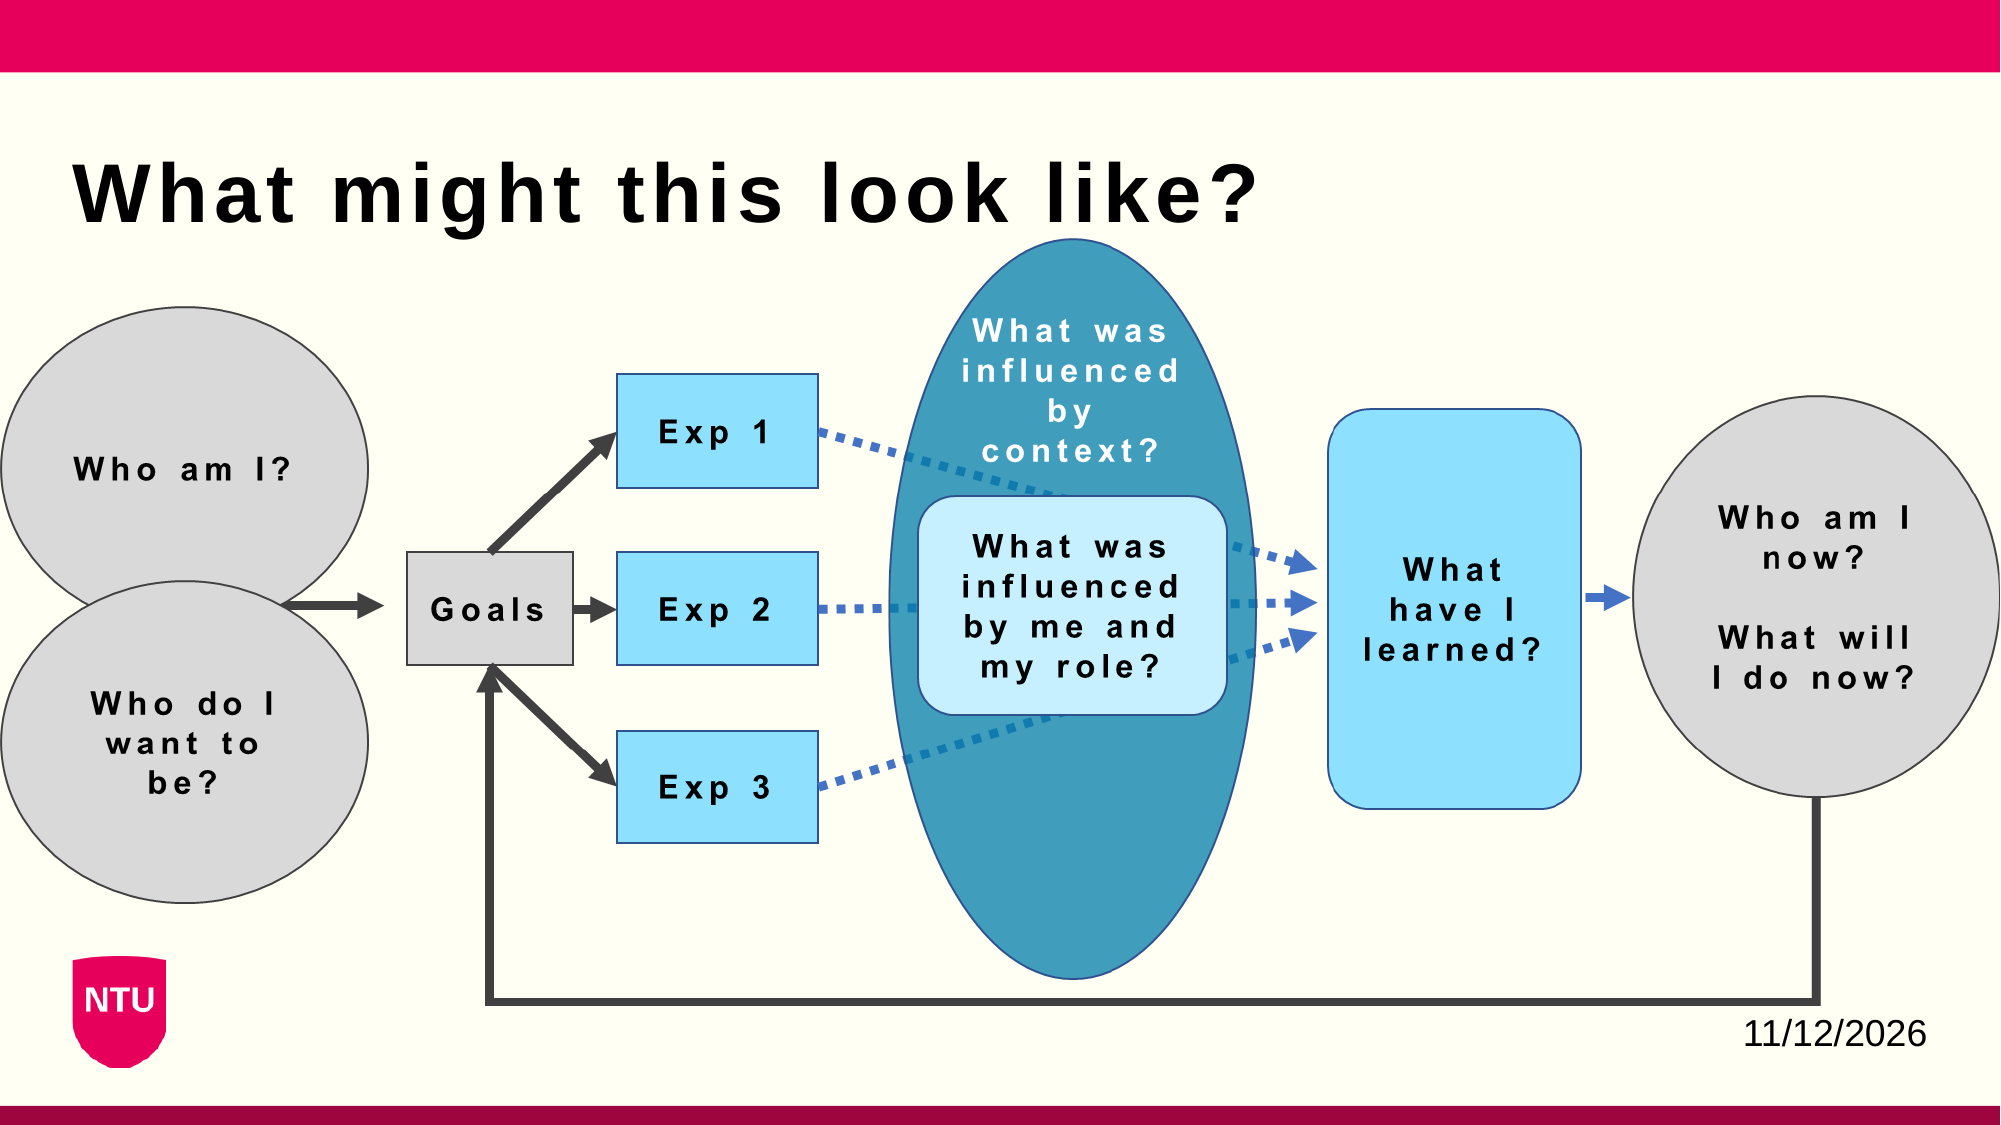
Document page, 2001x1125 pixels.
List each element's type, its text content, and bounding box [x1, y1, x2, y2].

picture [0, 238, 2000, 1006]
text_box 3/25/2023 [1029, 1006, 1928, 1055]
title What might this look like? [72, 131, 1928, 238]
